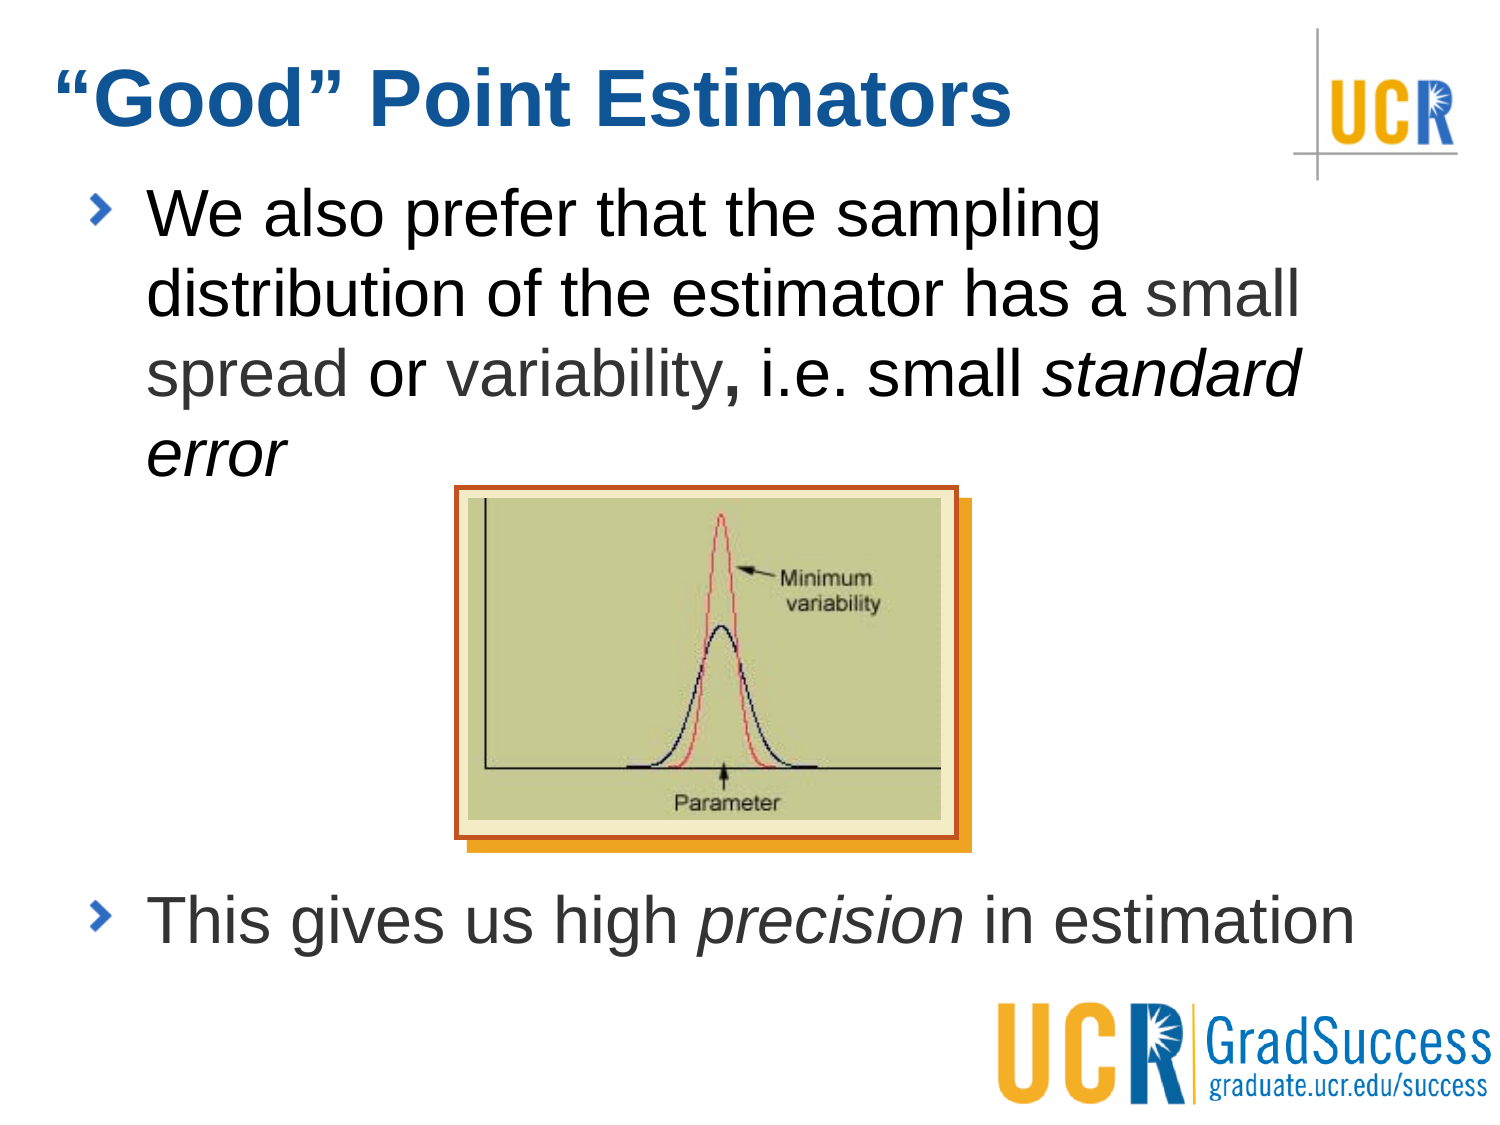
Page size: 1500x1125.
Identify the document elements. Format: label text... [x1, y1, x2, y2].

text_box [455, 487, 957, 838]
picture [90, 900, 116, 933]
picture [1282, 0, 1500, 196]
title “Good” Point Estimators [37, 12, 1375, 150]
picture [90, 193, 116, 227]
list We also prefer that the sampling distribution of the estimator has a small spread or variability, i.e. small standard error This gives us high precision in estimation [75, 162, 1438, 988]
